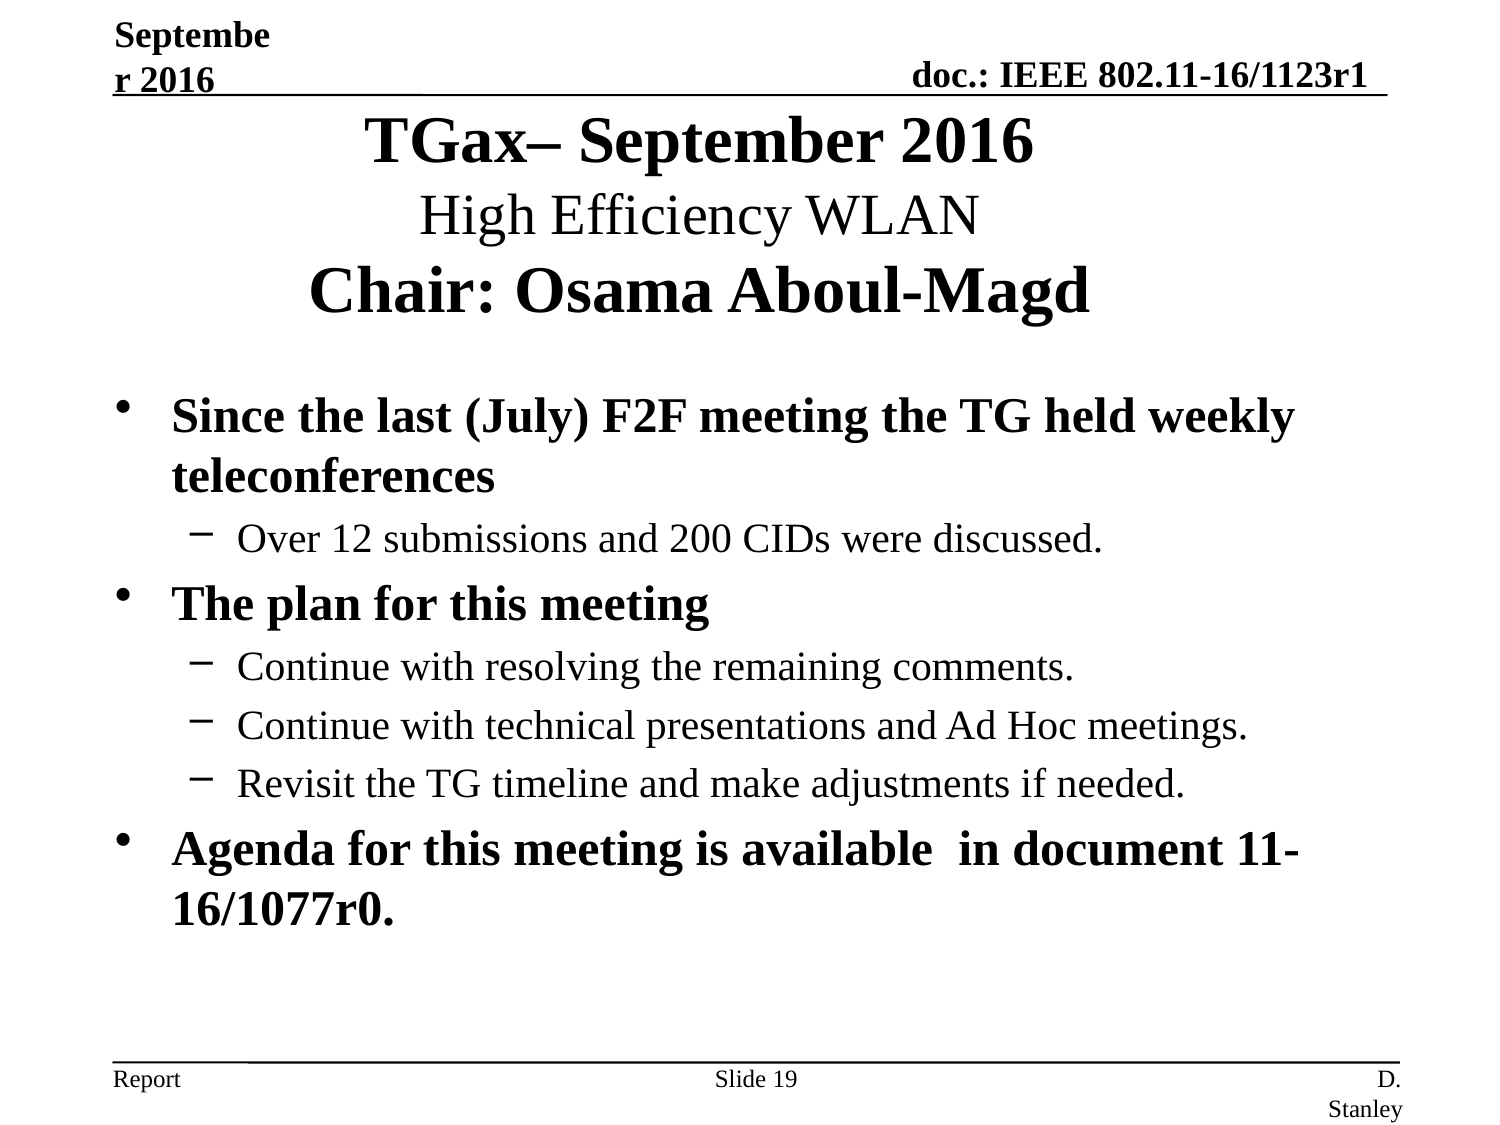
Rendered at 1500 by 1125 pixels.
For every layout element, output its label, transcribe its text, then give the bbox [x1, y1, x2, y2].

footer D. Stanley, HP Enterprise [1325, 1062, 1402, 1093]
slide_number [114, 54, 274, 101]
title TGax– September 2016 High Efficiency WLAN Chair: Osama Aboul-Magd [62, 125, 1338, 388]
list Since the last (July) F2F meeting the TG held weekly teleconferences Over 12 submissions and 200 CIDs were discussed. The plan for this meeting Continue with resolving the remaining comments. Continue with technical presentations and Ad Hoc meetings. Revisit the TG timeline and make adjustments if needed. Agenda for this meeting is available in document 11-16/1077r0. [99, 375, 1463, 1050]
slide_number Slide 19 [712, 1062, 800, 1093]
